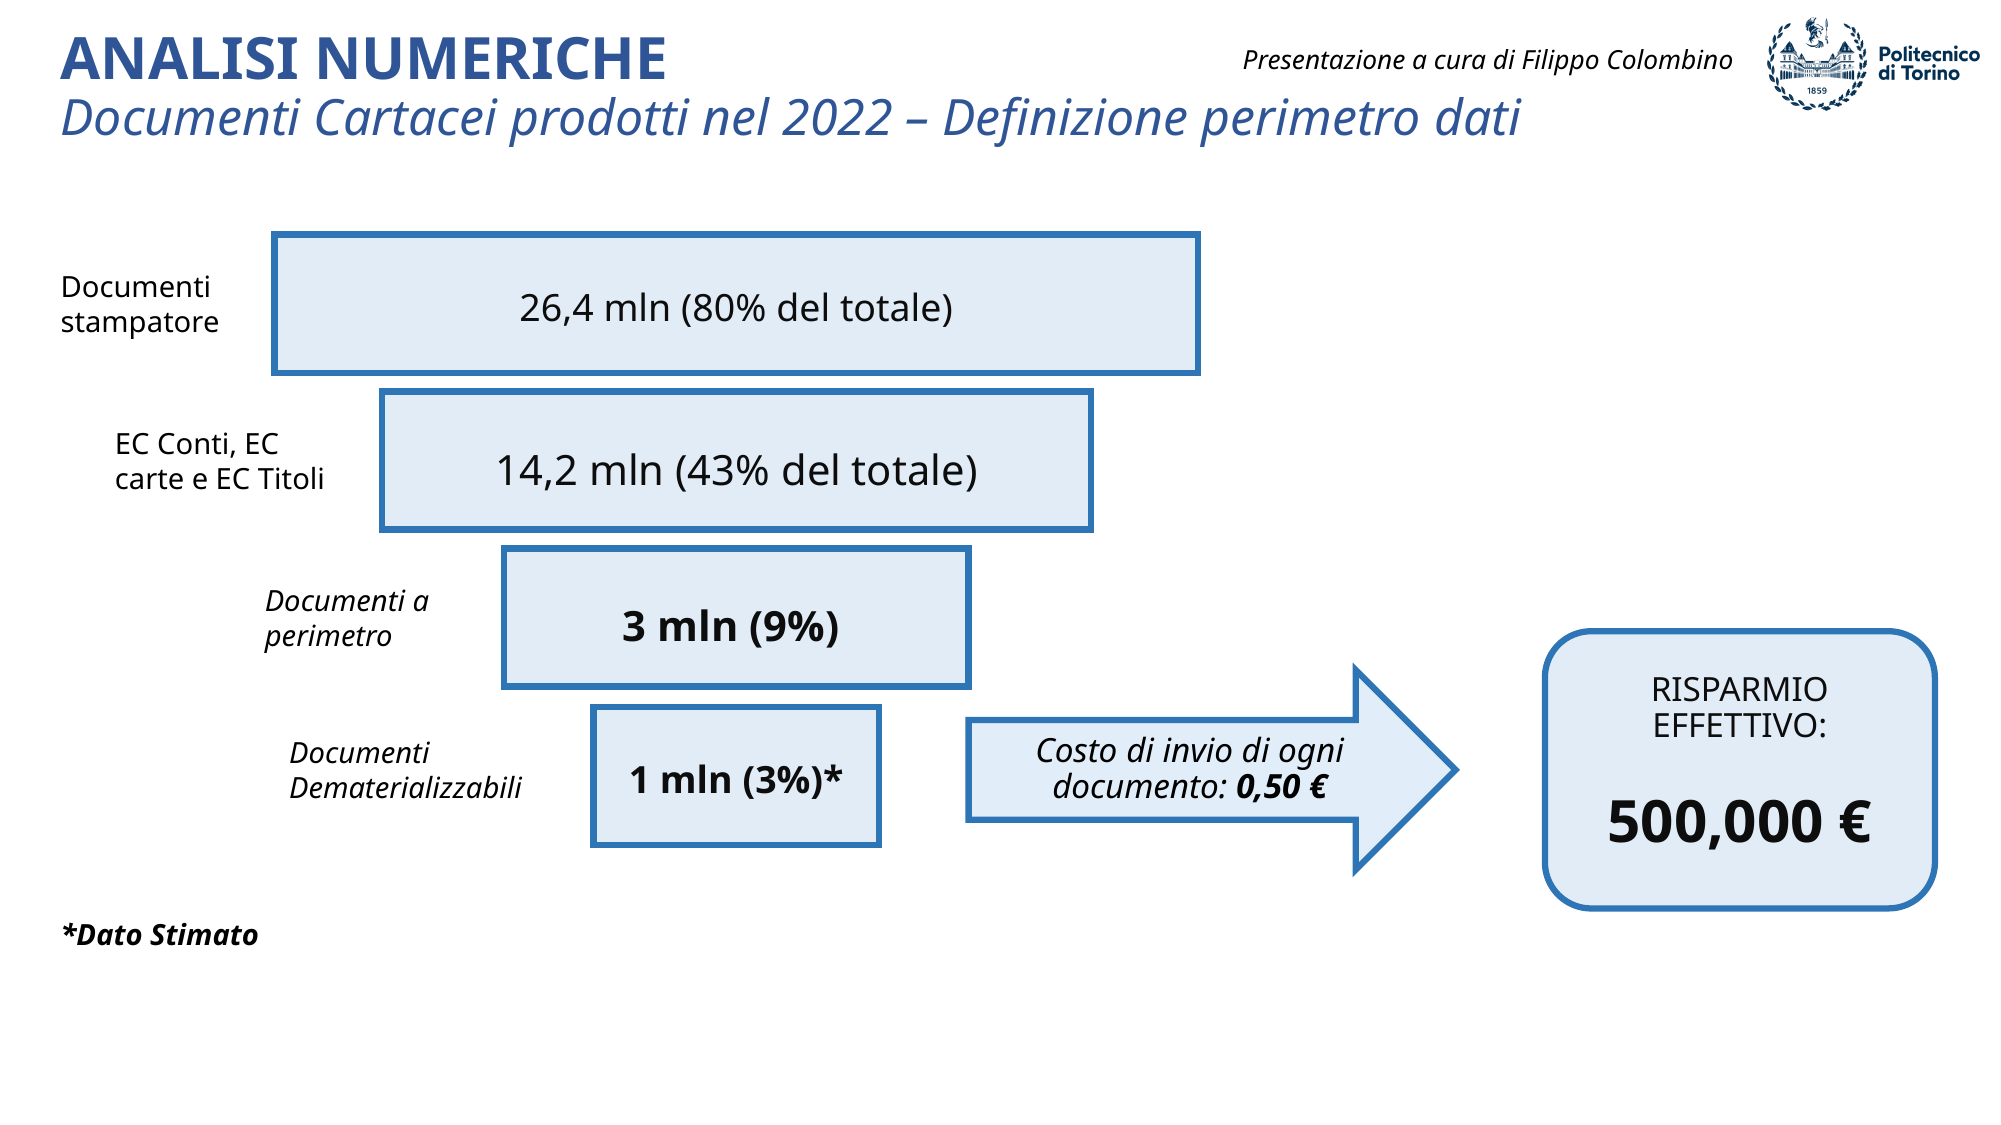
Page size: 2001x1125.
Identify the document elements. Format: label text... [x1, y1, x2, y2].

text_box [45, 234, 1199, 845]
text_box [968, 670, 1456, 870]
picture [1767, 17, 1980, 111]
text_box *Dato Stimato [45, 908, 382, 959]
text_box RISPARMIO EFFETTIVO: 500,000 € [1543, 630, 1936, 910]
text_box ANALISI NUMERICHE Documenti Cartacei prodotti nel 2022 – Definizione perimetro dati [45, 21, 1973, 84]
